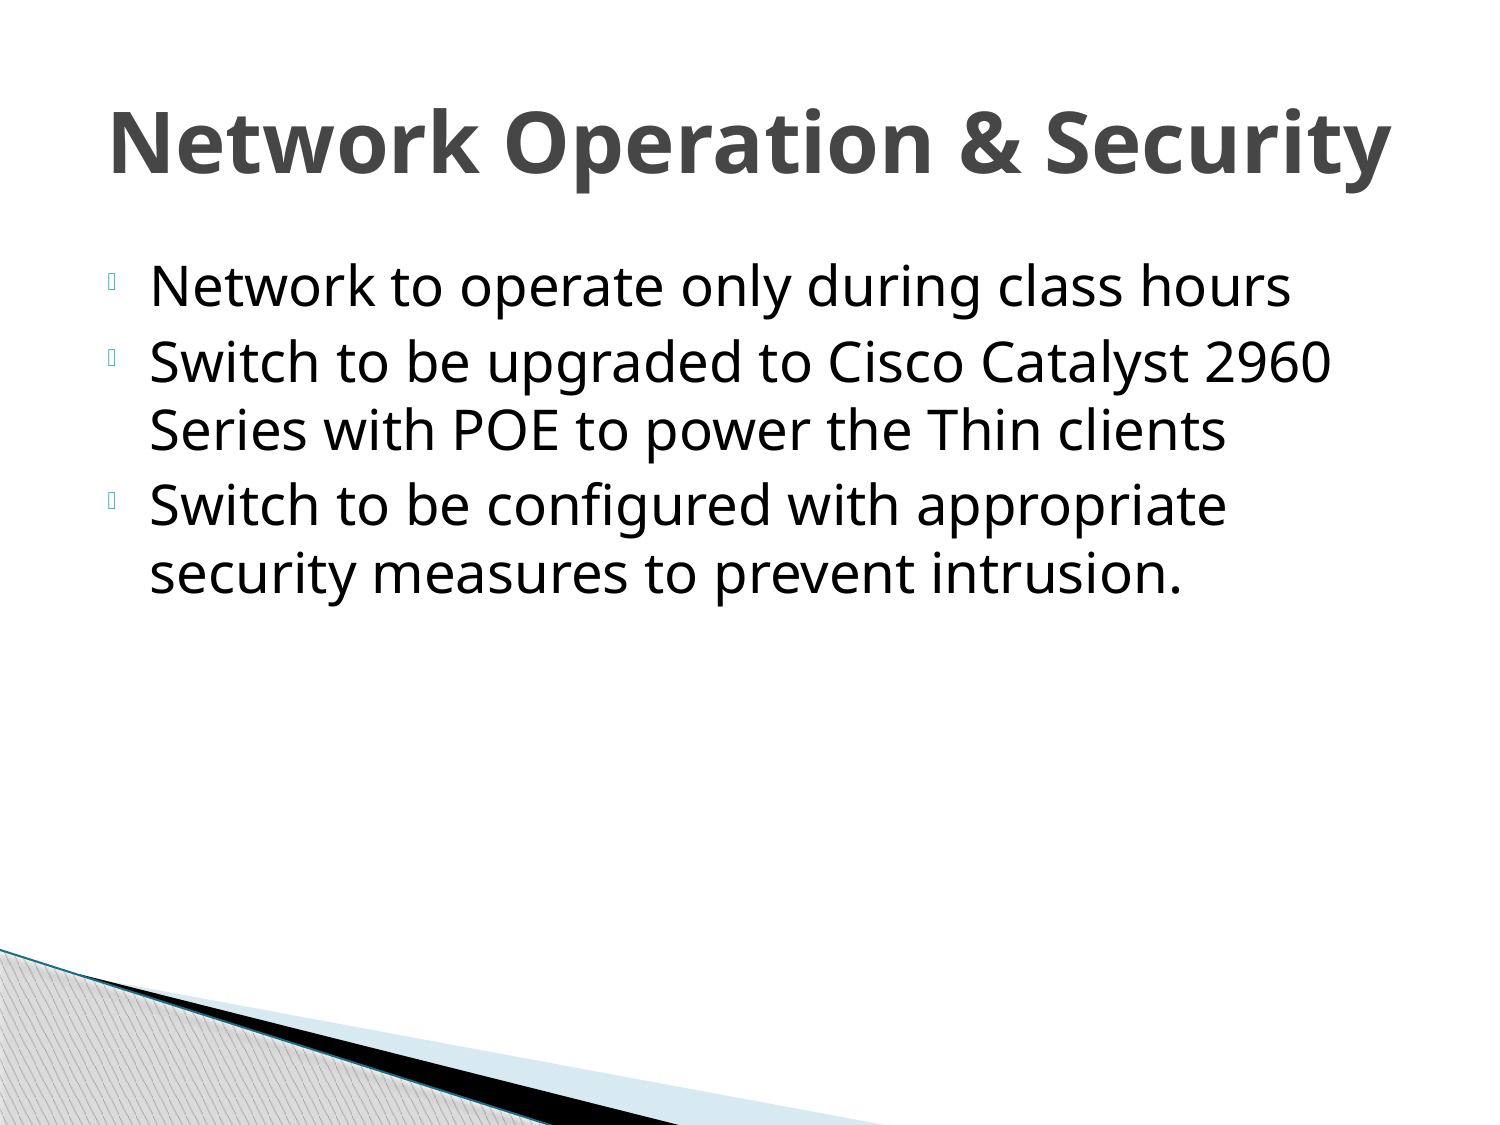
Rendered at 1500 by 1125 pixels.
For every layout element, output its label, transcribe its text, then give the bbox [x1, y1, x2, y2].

list Network to operate only during class hours Switch to be upgraded to Cisco Catalyst 2960 Series with POE to power the Thin clients Switch to be configured with appropriate security measures to prevent intrusion. [75, 243, 1425, 986]
title Network Operation & Security [75, 45, 1425, 233]
